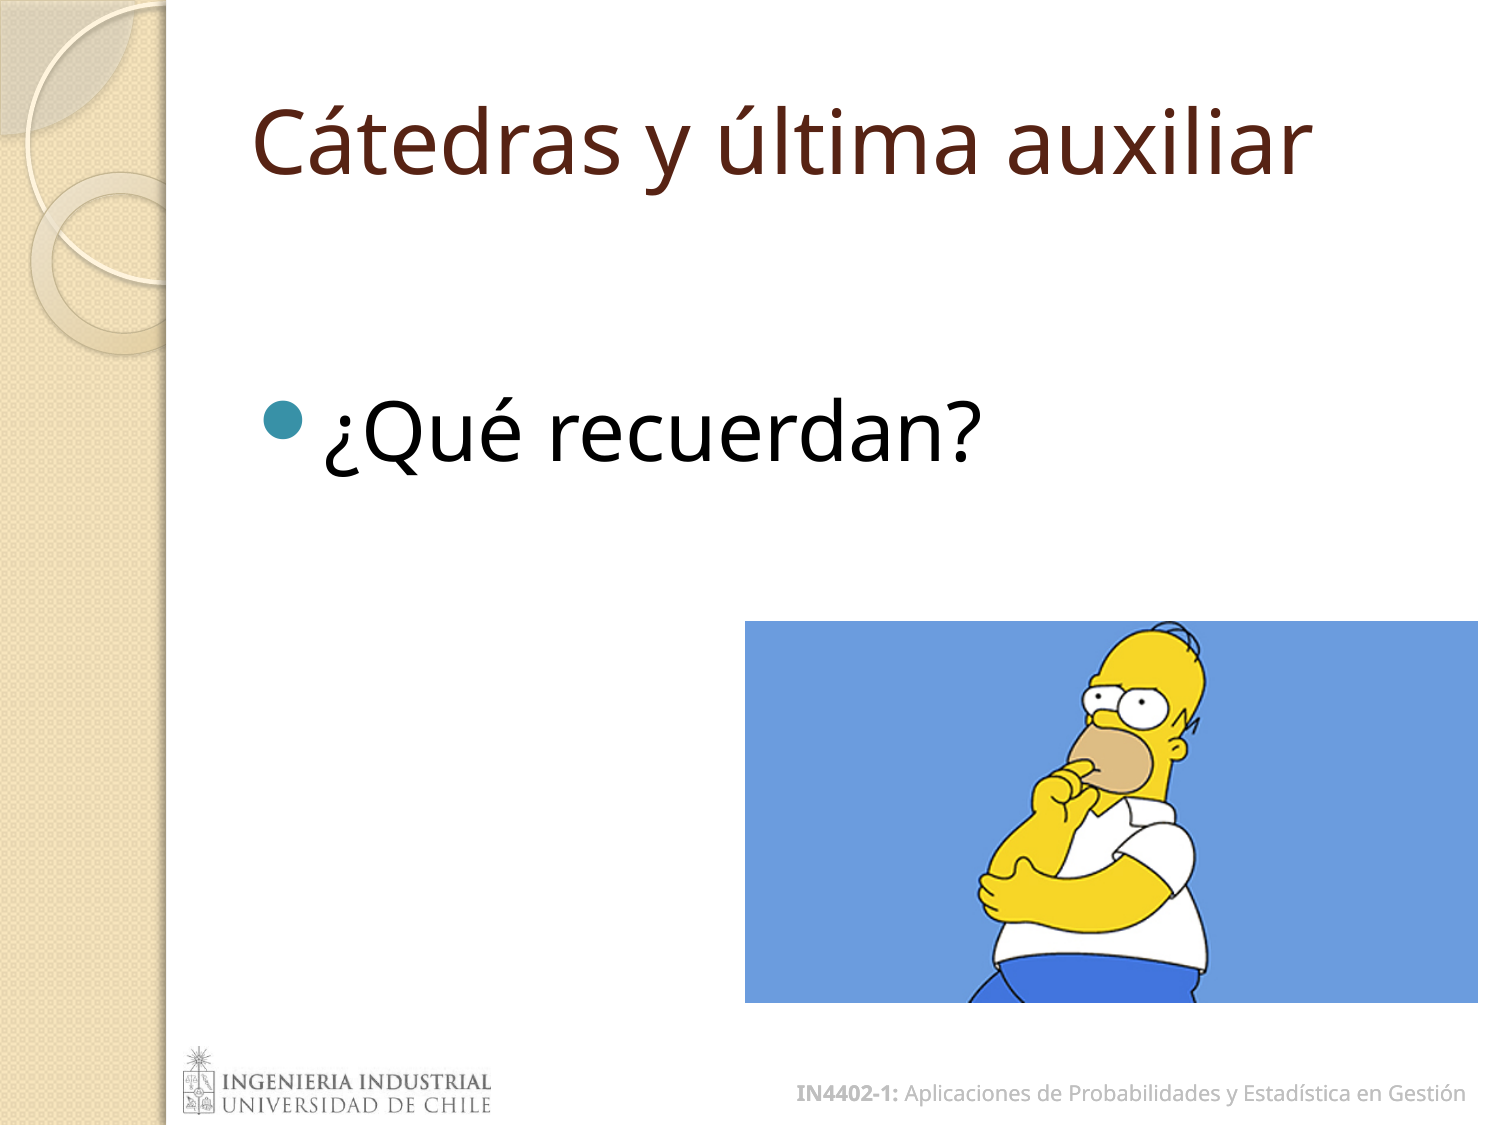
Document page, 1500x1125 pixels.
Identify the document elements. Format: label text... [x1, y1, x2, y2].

list ¿Qué recuerdan? [230, 196, 1461, 984]
picture [183, 1046, 491, 1115]
picture [744, 621, 1478, 1004]
text_box IN4402-1: Aplicaciones de Probabilidades y Estadística en Gestión [750, 1072, 1483, 1114]
title Cátedras y última auxiliar [235, 45, 1466, 233]
